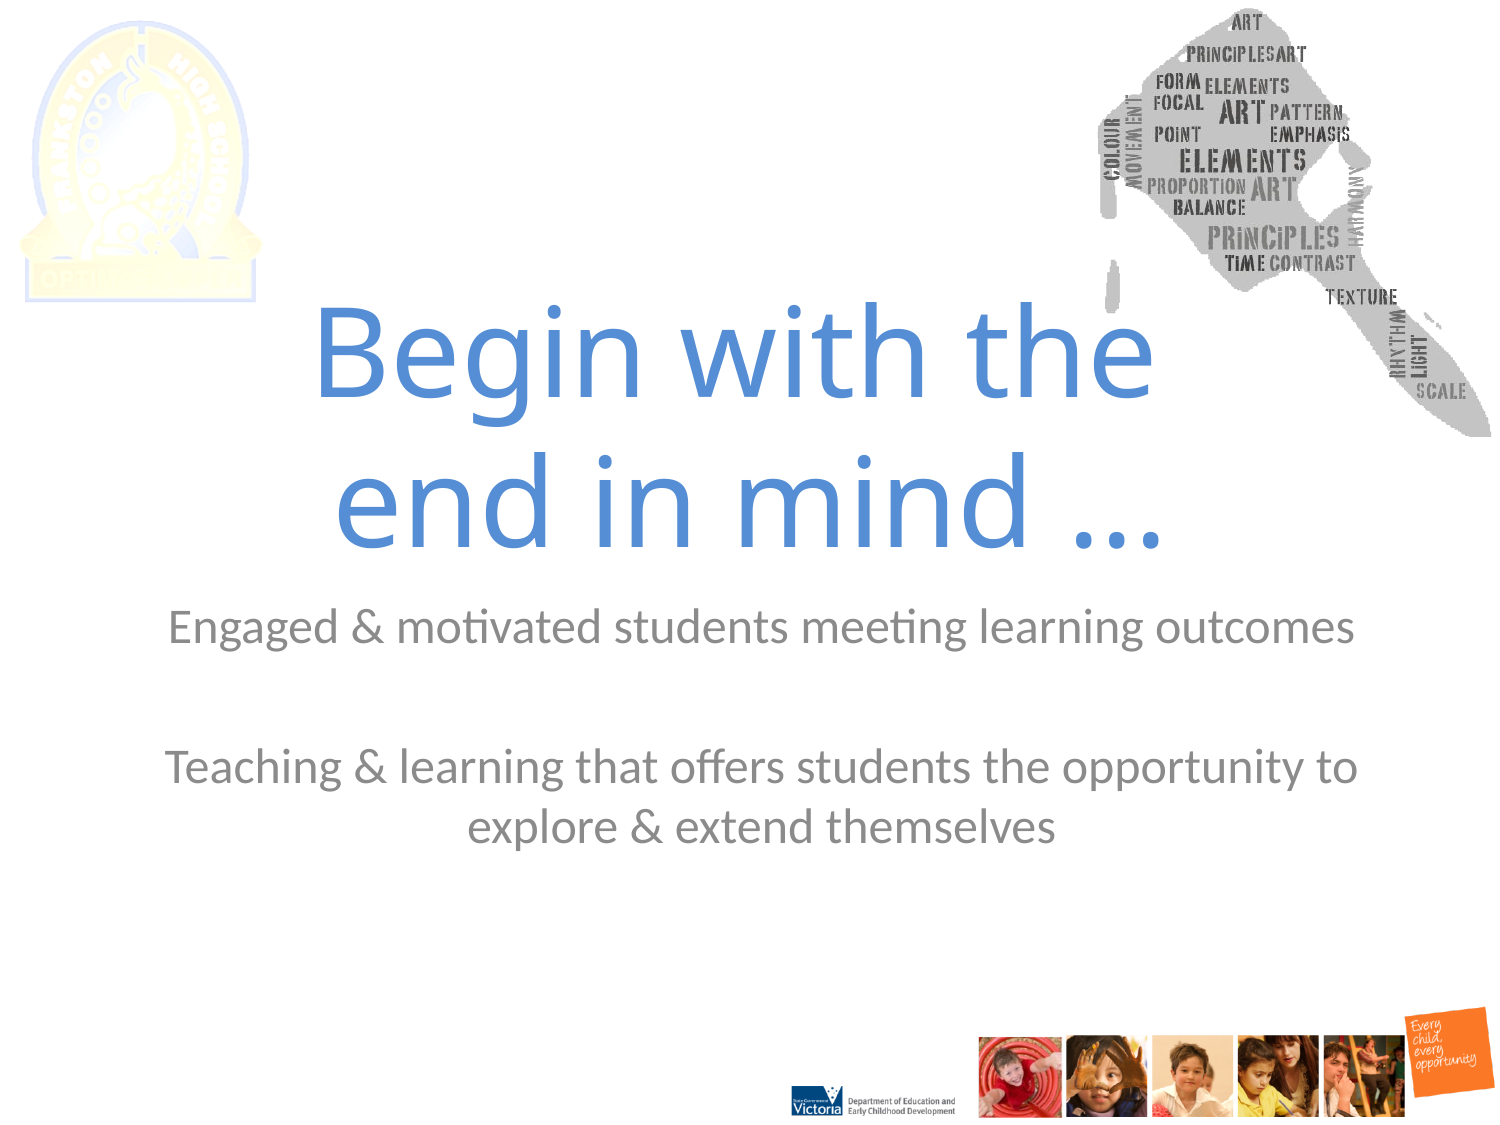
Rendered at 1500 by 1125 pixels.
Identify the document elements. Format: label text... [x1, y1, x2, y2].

picture [1056, 0, 1500, 437]
picture [17, 18, 264, 303]
picture [791, 1006, 1495, 1118]
title Begin with the end in mind ... [112, 267, 1388, 579]
subtitle Engaged & motivated students meeting learning outcomes Teaching & learning that offers students the opportunity to explore & extend themselves [123, 586, 1400, 874]
